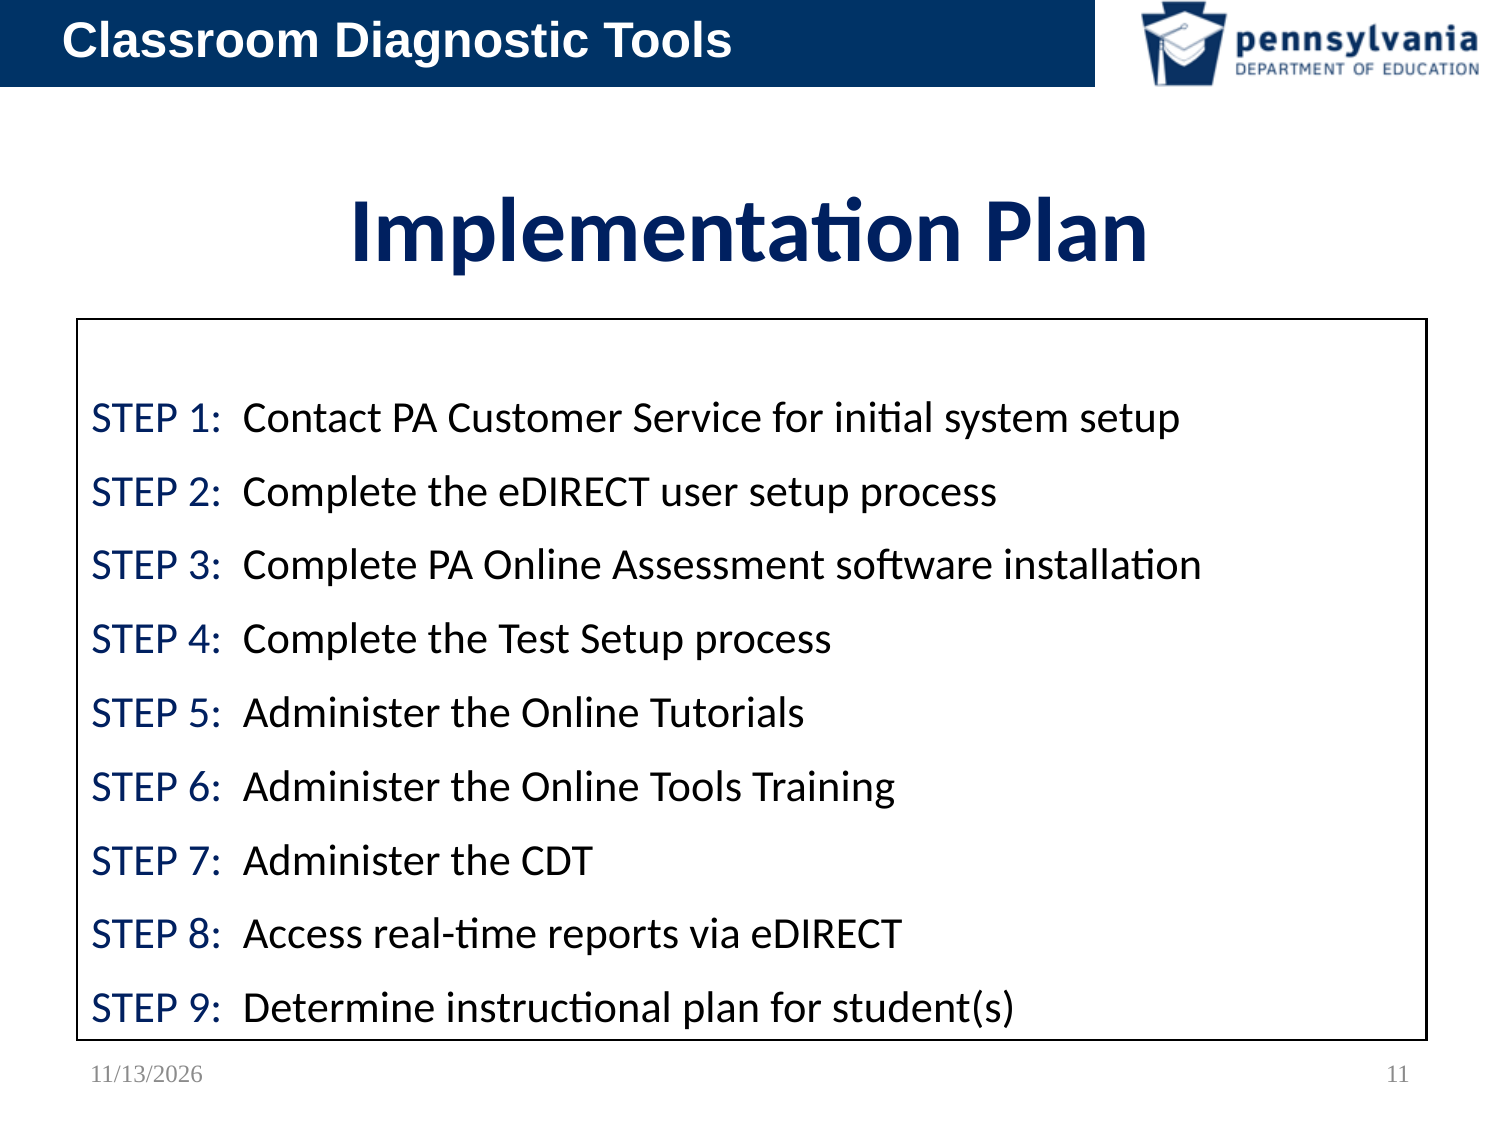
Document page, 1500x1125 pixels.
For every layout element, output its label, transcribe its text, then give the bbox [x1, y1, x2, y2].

slide_number 11 [1074, 1042, 1425, 1103]
list STEP 1: Contact PA Customer Service for initial system setup STEP 2: Complete the eDIRECT user setup process STEP 3: Complete PA Online Assessment software installation STEP 4: Complete the Test Setup process STEP 5: Administer the Online Tutorials STEP 6: Administer the Online Tools Training STEP 7: Administer the CDT STEP 8: Access real-time reports via eDIRECT STEP 9: Determine instructional plan for student(s) [76, 318, 1427, 1041]
title Implementation Plan [74, 130, 1426, 319]
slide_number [75, 1042, 425, 1103]
picture [1134, 0, 1485, 90]
